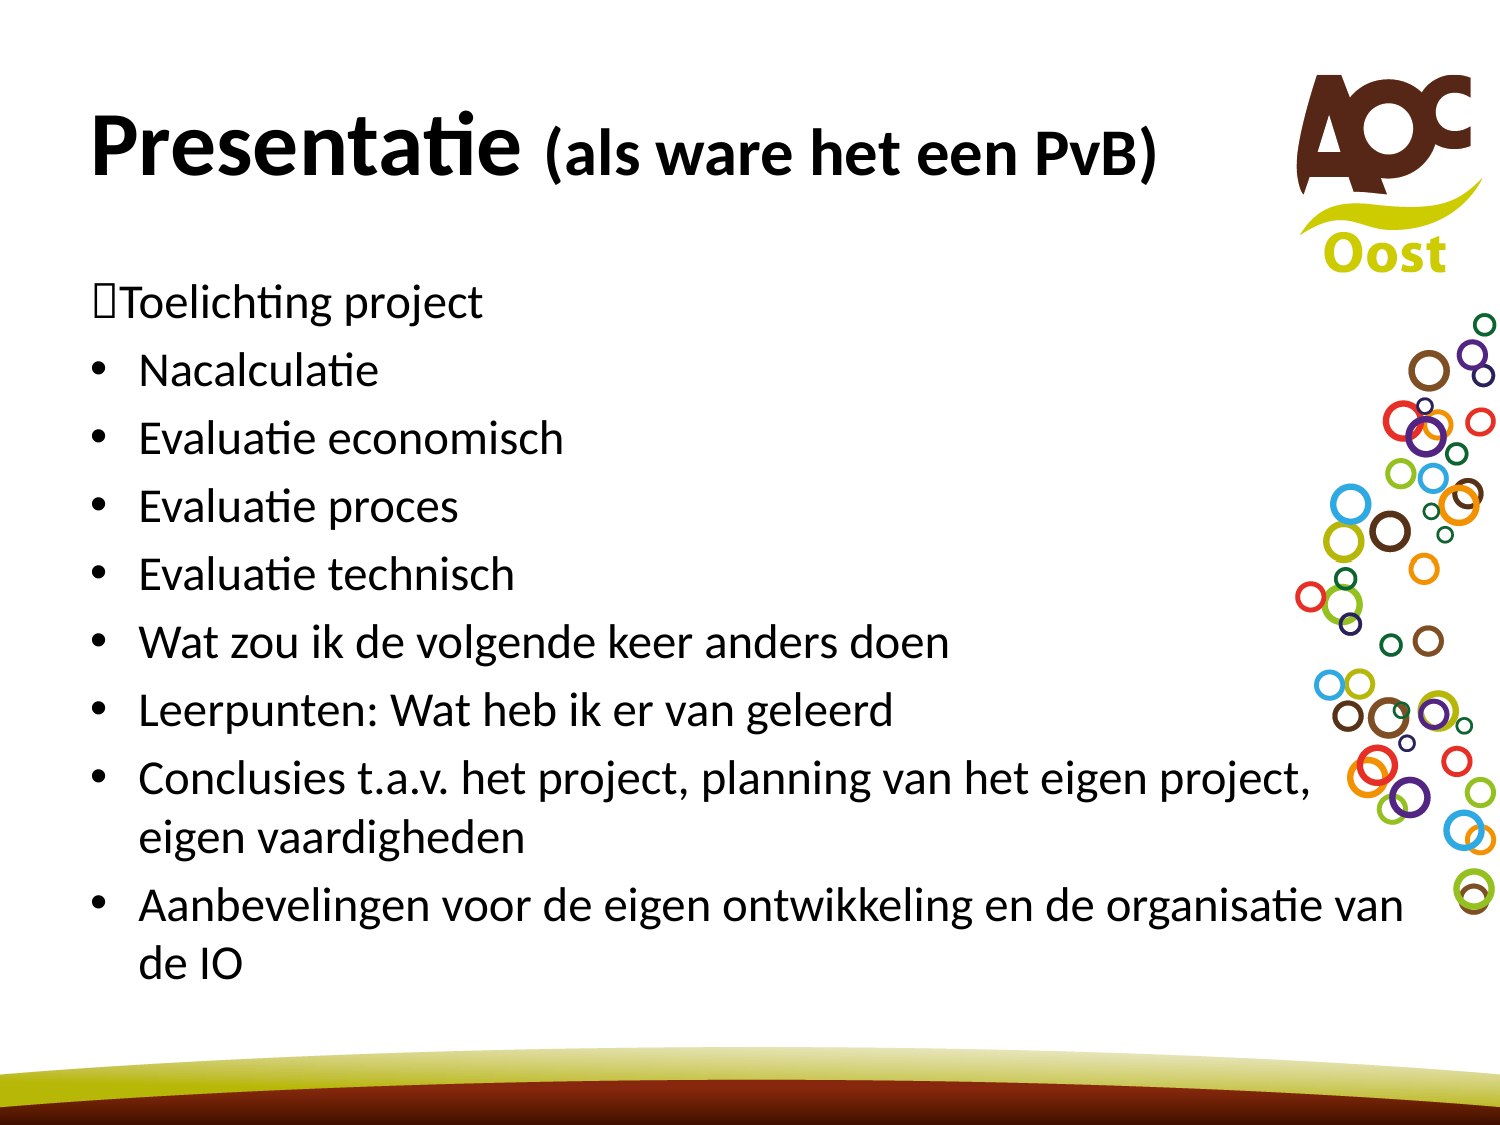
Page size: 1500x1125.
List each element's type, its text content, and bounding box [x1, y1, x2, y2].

title Presentatie (als ware het een PvB) [75, 45, 1425, 233]
list Toelichting project Nacalculatie Evaluatie economisch Evaluatie proces Evaluatie technisch Wat zou ik de volgende keer anders doen Leerpunten: Wat heb ik er van geleerd Conclusies t.a.v. het project, planning van het eigen project, eigen vaardigheden Aanbevelingen voor de eigen ontwikkeling en de organisatie van de IO [75, 262, 1425, 1005]
picture [0, 0, 1500, 1125]
